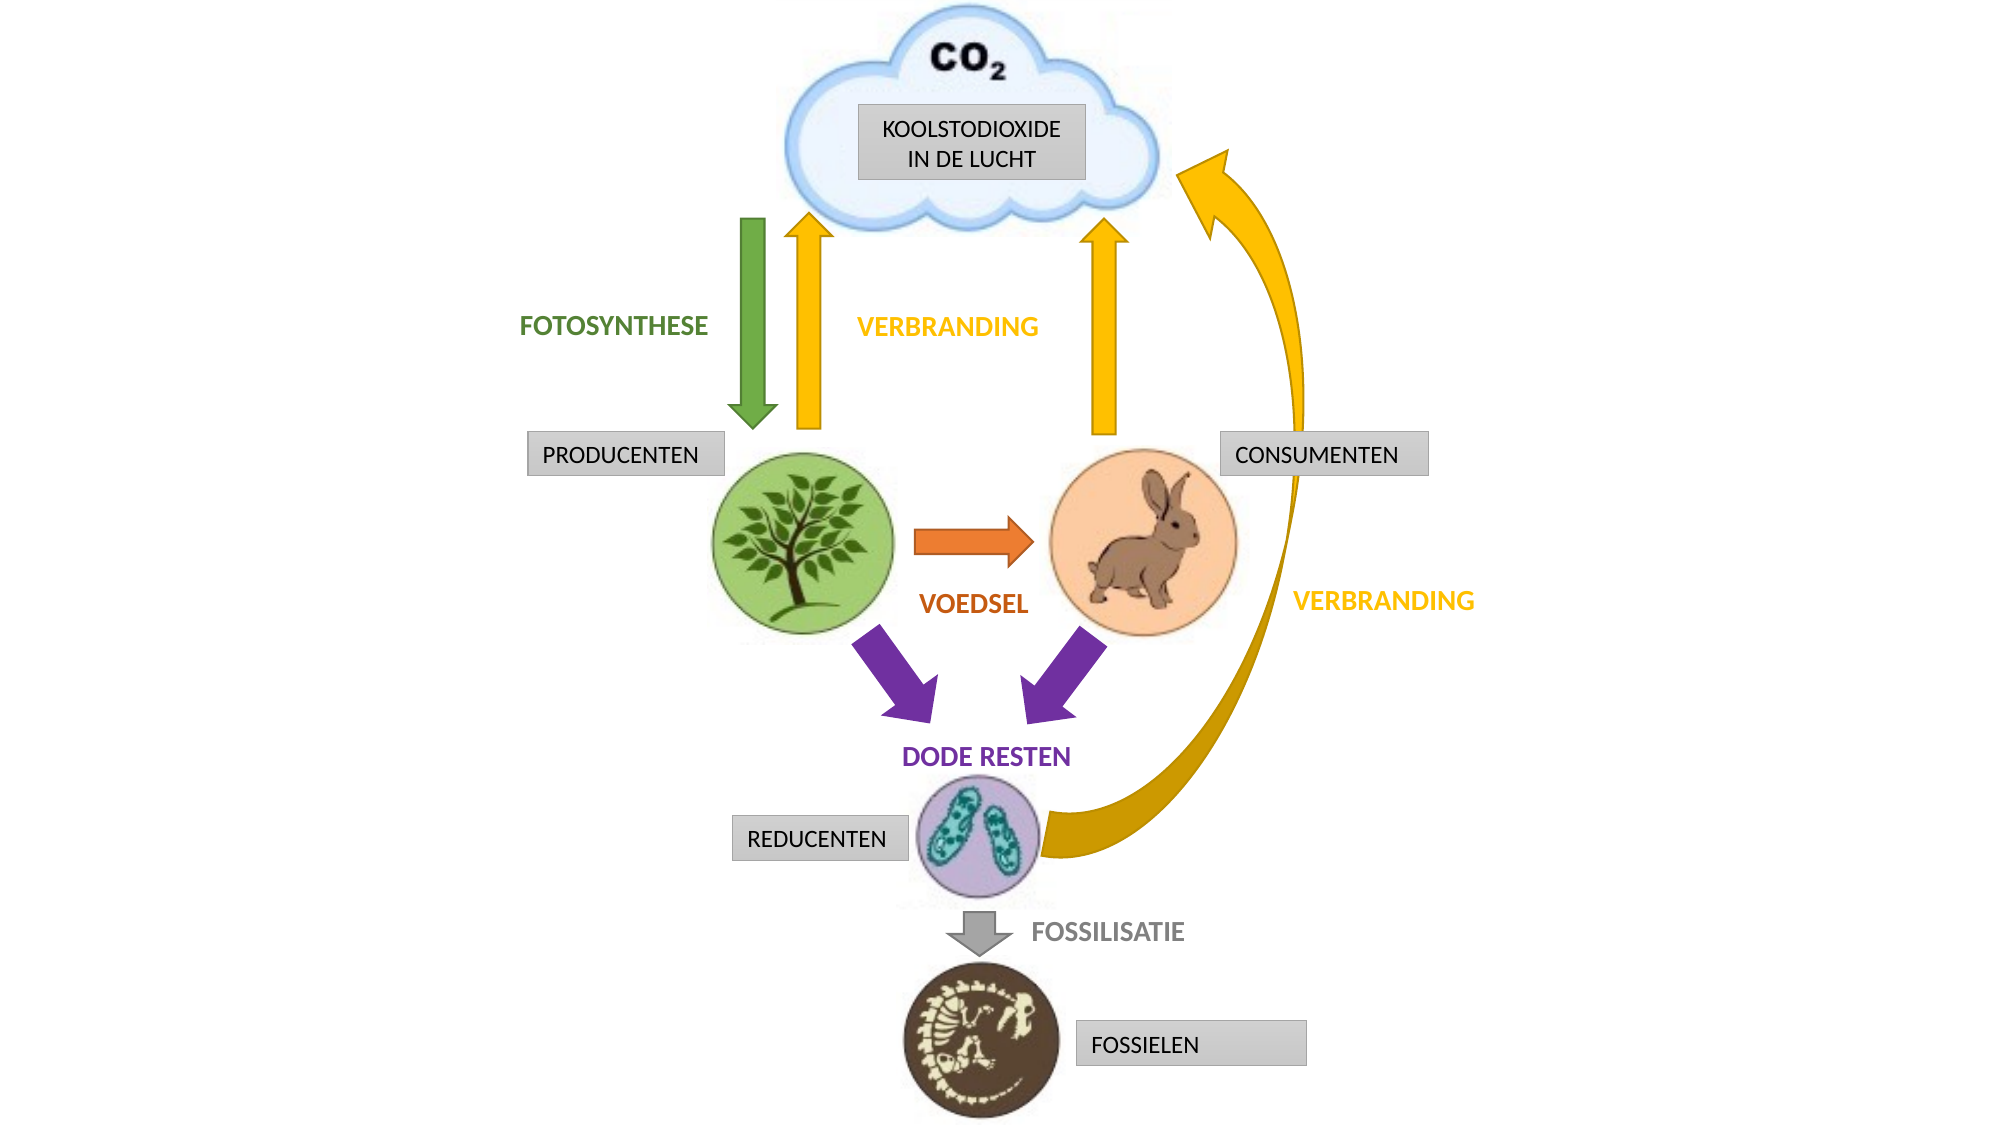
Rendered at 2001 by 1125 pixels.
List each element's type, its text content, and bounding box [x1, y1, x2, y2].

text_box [1111, 141, 1492, 881]
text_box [504, 218, 777, 429]
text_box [864, 624, 1094, 781]
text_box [785, 212, 1056, 429]
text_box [903, 517, 1045, 624]
picture [896, 955, 1066, 1125]
picture [707, 447, 902, 645]
text_box FOSSIELEN [1076, 1020, 1307, 1066]
text_box PRODUCENTEN [527, 431, 725, 476]
picture [896, 781, 1061, 913]
picture [776, 0, 1172, 237]
text_box REDUCENTEN [732, 815, 896, 861]
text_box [948, 905, 1202, 956]
picture [1039, 445, 1111, 648]
text_box [1078, 237, 1111, 436]
